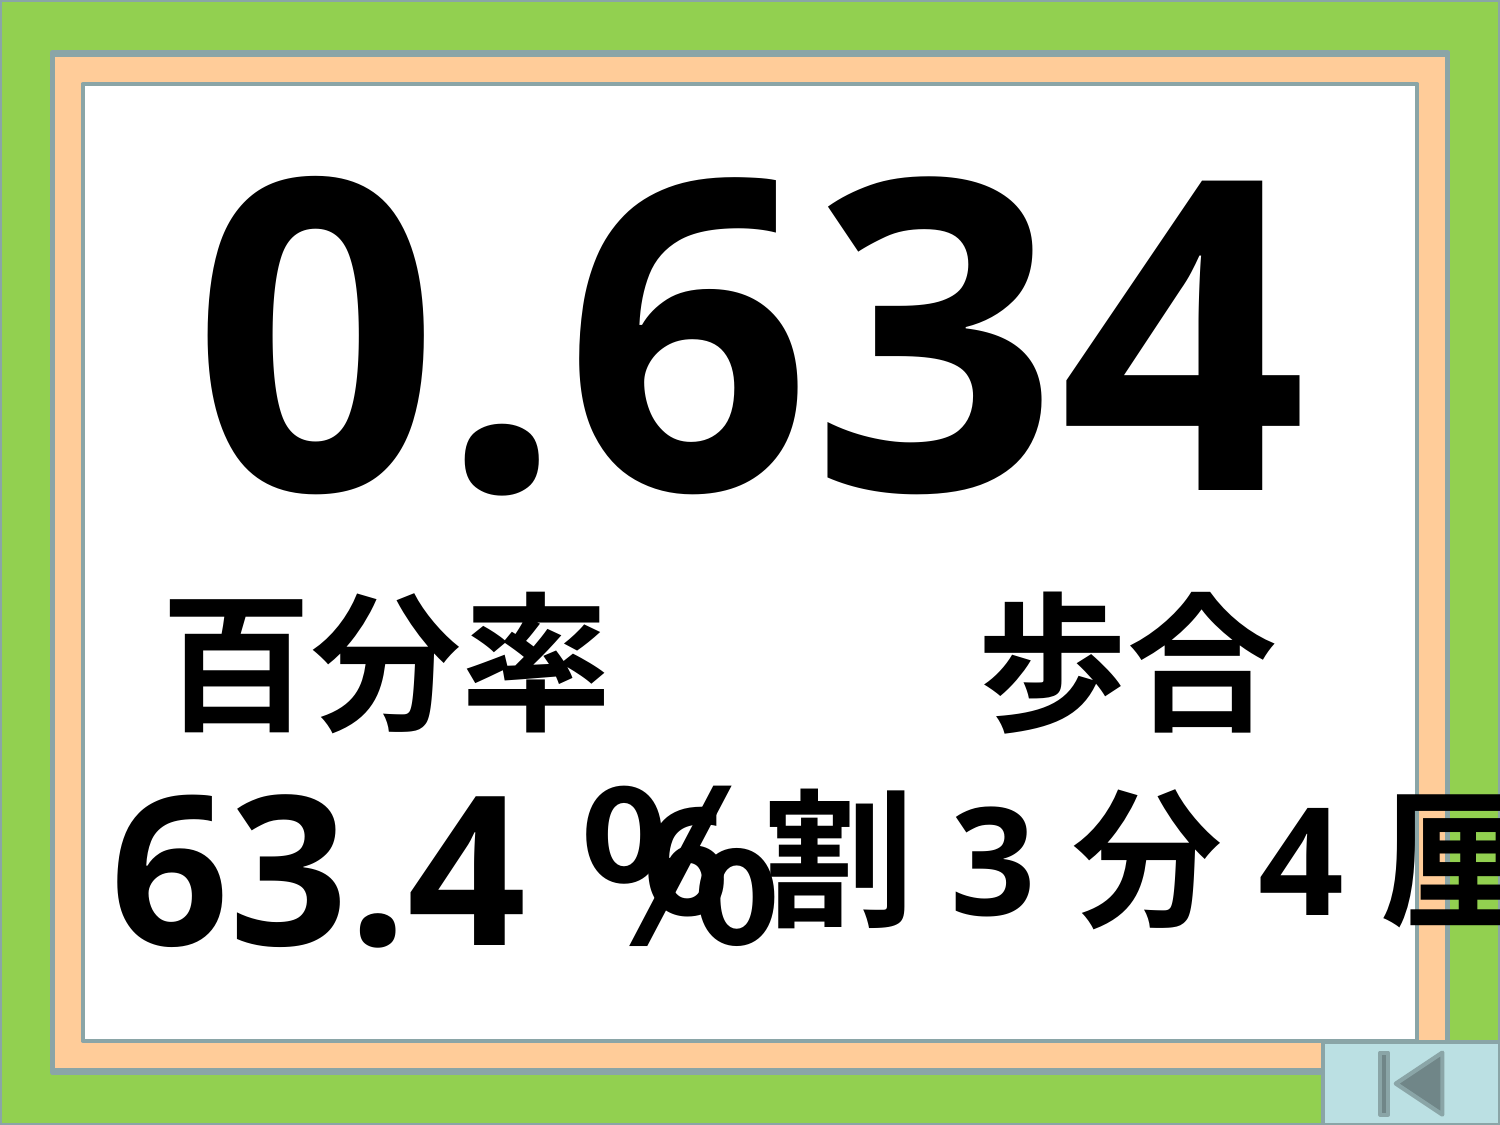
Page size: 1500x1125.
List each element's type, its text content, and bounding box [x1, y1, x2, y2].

text_box 6割3分4厘 [785, 716, 1388, 994]
text_box 0.634 [177, 89, 1323, 546]
text_box [1321, 1040, 1500, 1125]
text_box 歩合 [962, 573, 1500, 757]
text_box 百分率 [146, 573, 667, 757]
text_box 63.4％ [146, 716, 750, 994]
